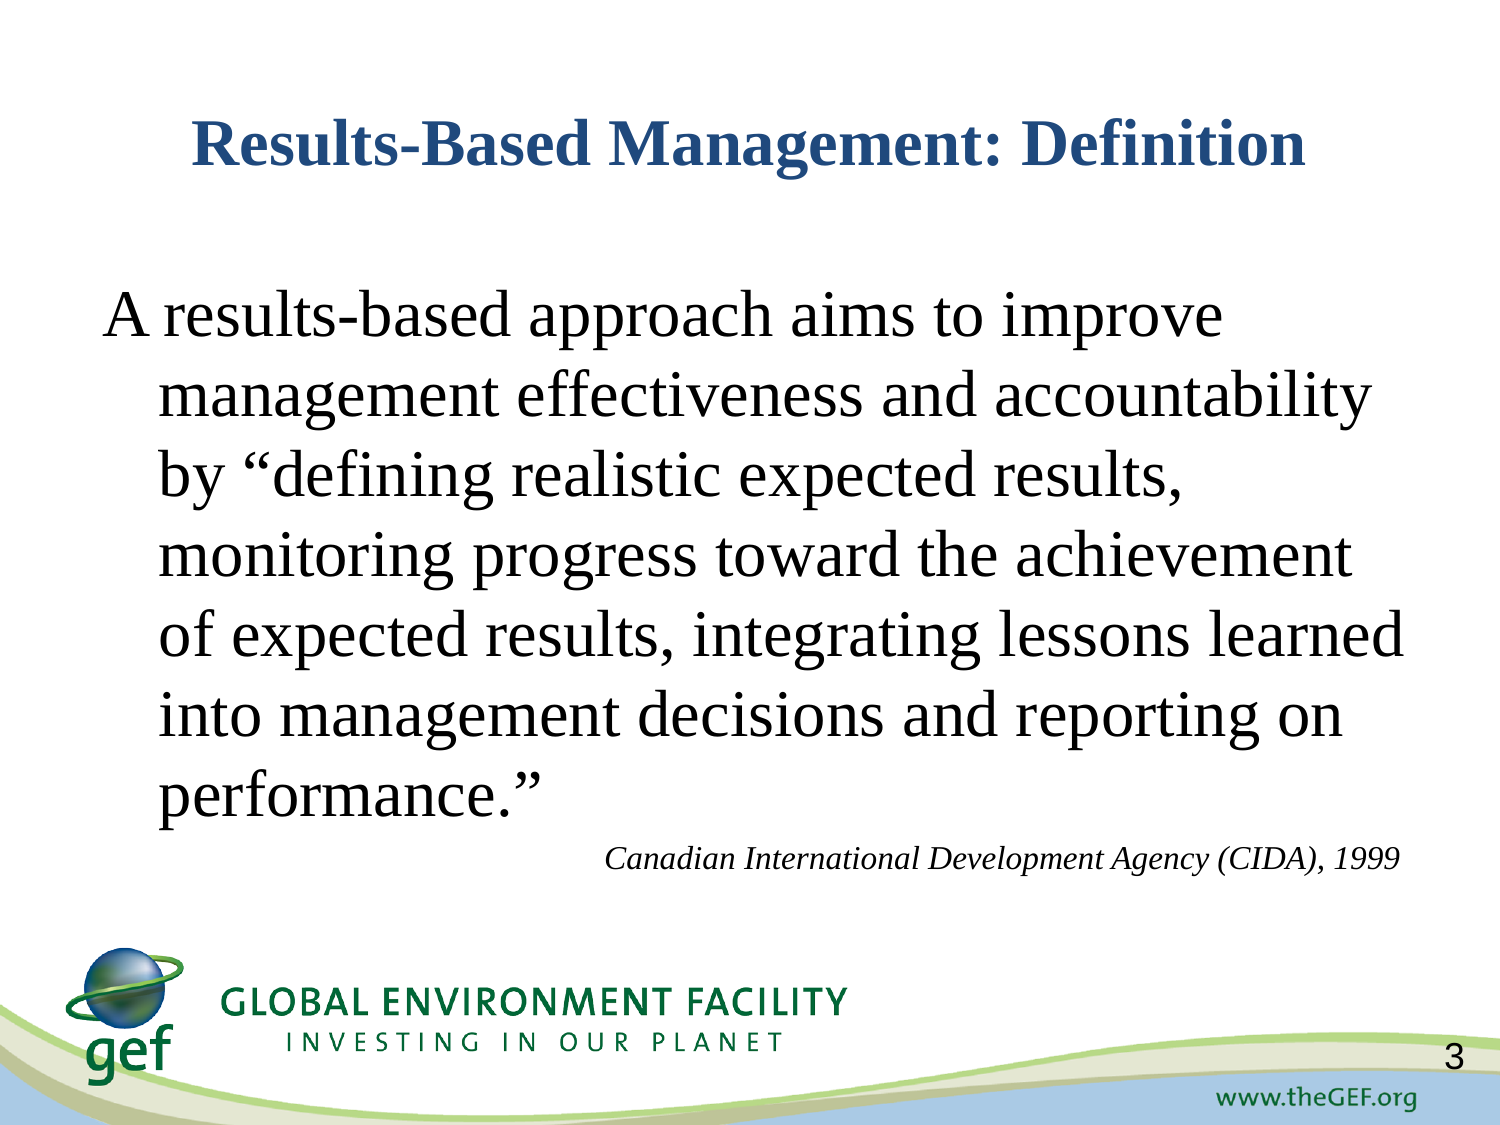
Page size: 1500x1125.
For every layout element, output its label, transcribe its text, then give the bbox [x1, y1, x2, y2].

list A results-based approach aims to improve management effectiveness and accountability by “defining realistic expected results, monitoring progress toward the achievement of expected results, integrating lessons learned into management decisions and reporting on performance.” Canadian International Development Agency (CIDA), 1999 [87, 262, 1426, 938]
slide_number 3 [1417, 1012, 1500, 1095]
picture [0, 920, 1500, 1125]
title Results-Based Management: Definition [74, 44, 1426, 233]
